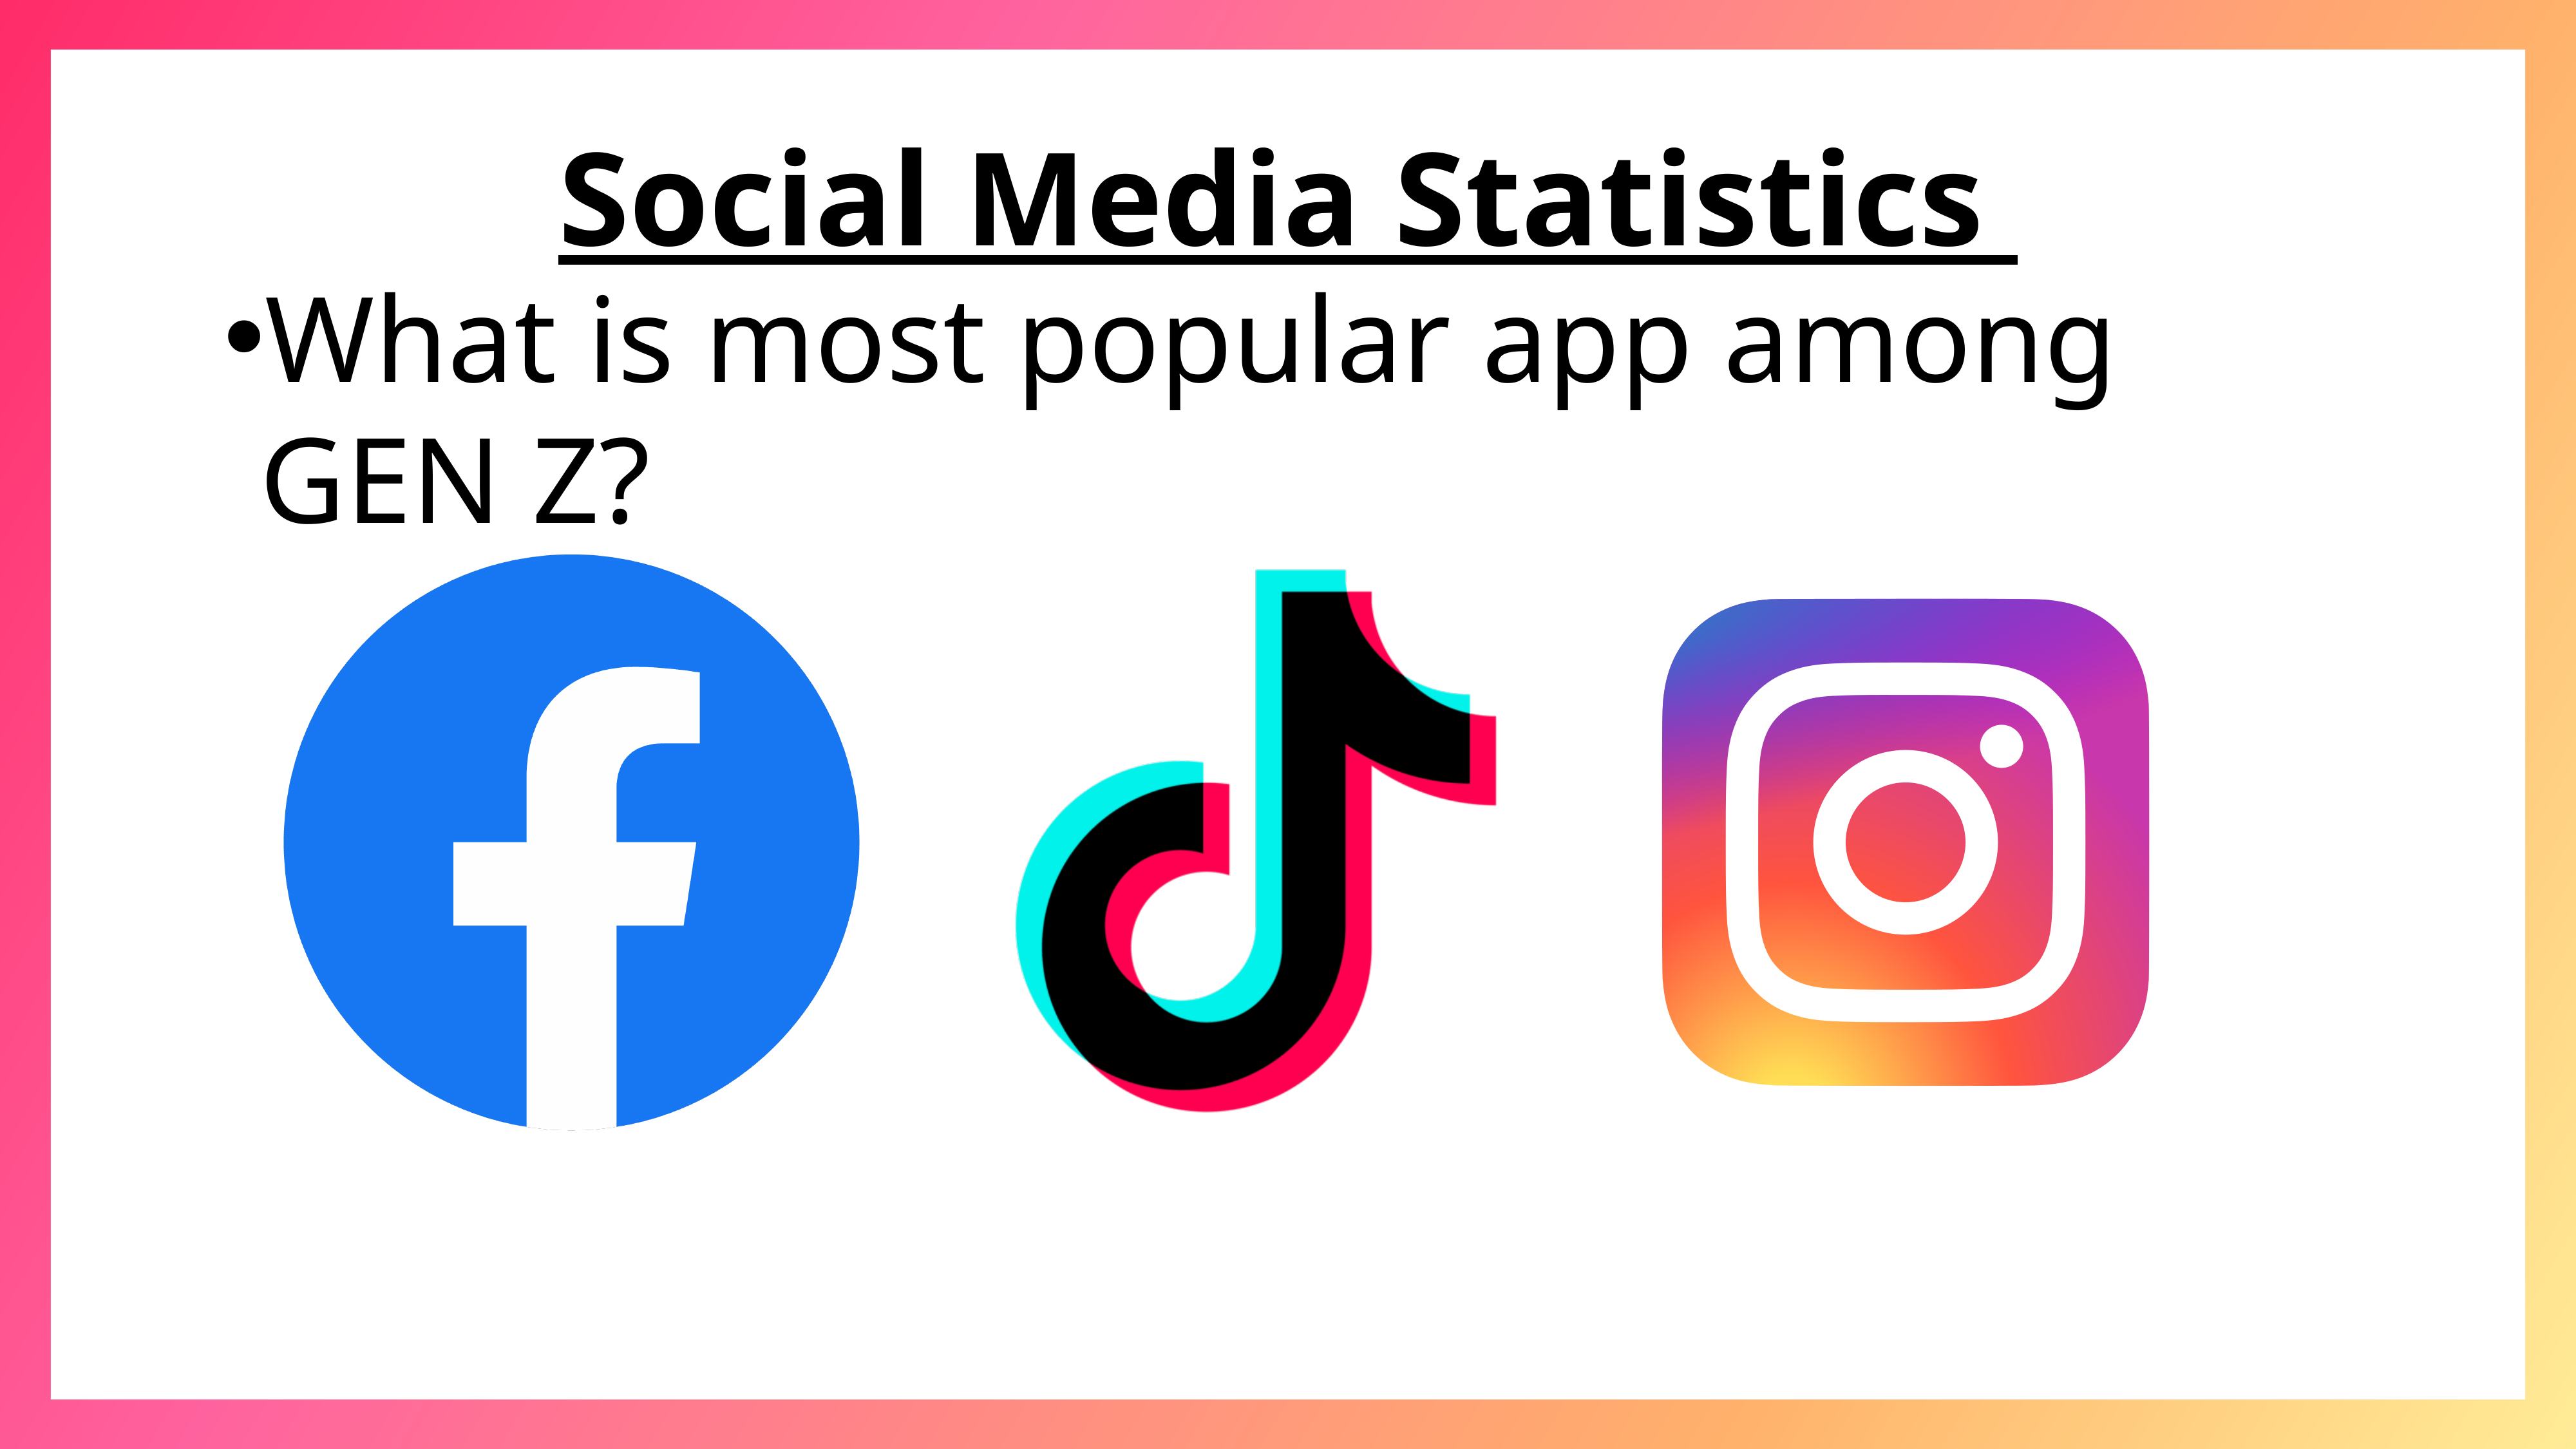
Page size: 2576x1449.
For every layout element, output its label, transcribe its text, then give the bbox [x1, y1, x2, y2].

picture [0, 0, 2576, 1449]
text_box Social Media Statistics [168, 111, 2408, 277]
text_box What is most popular app among GEN Z? [218, 258, 2296, 553]
